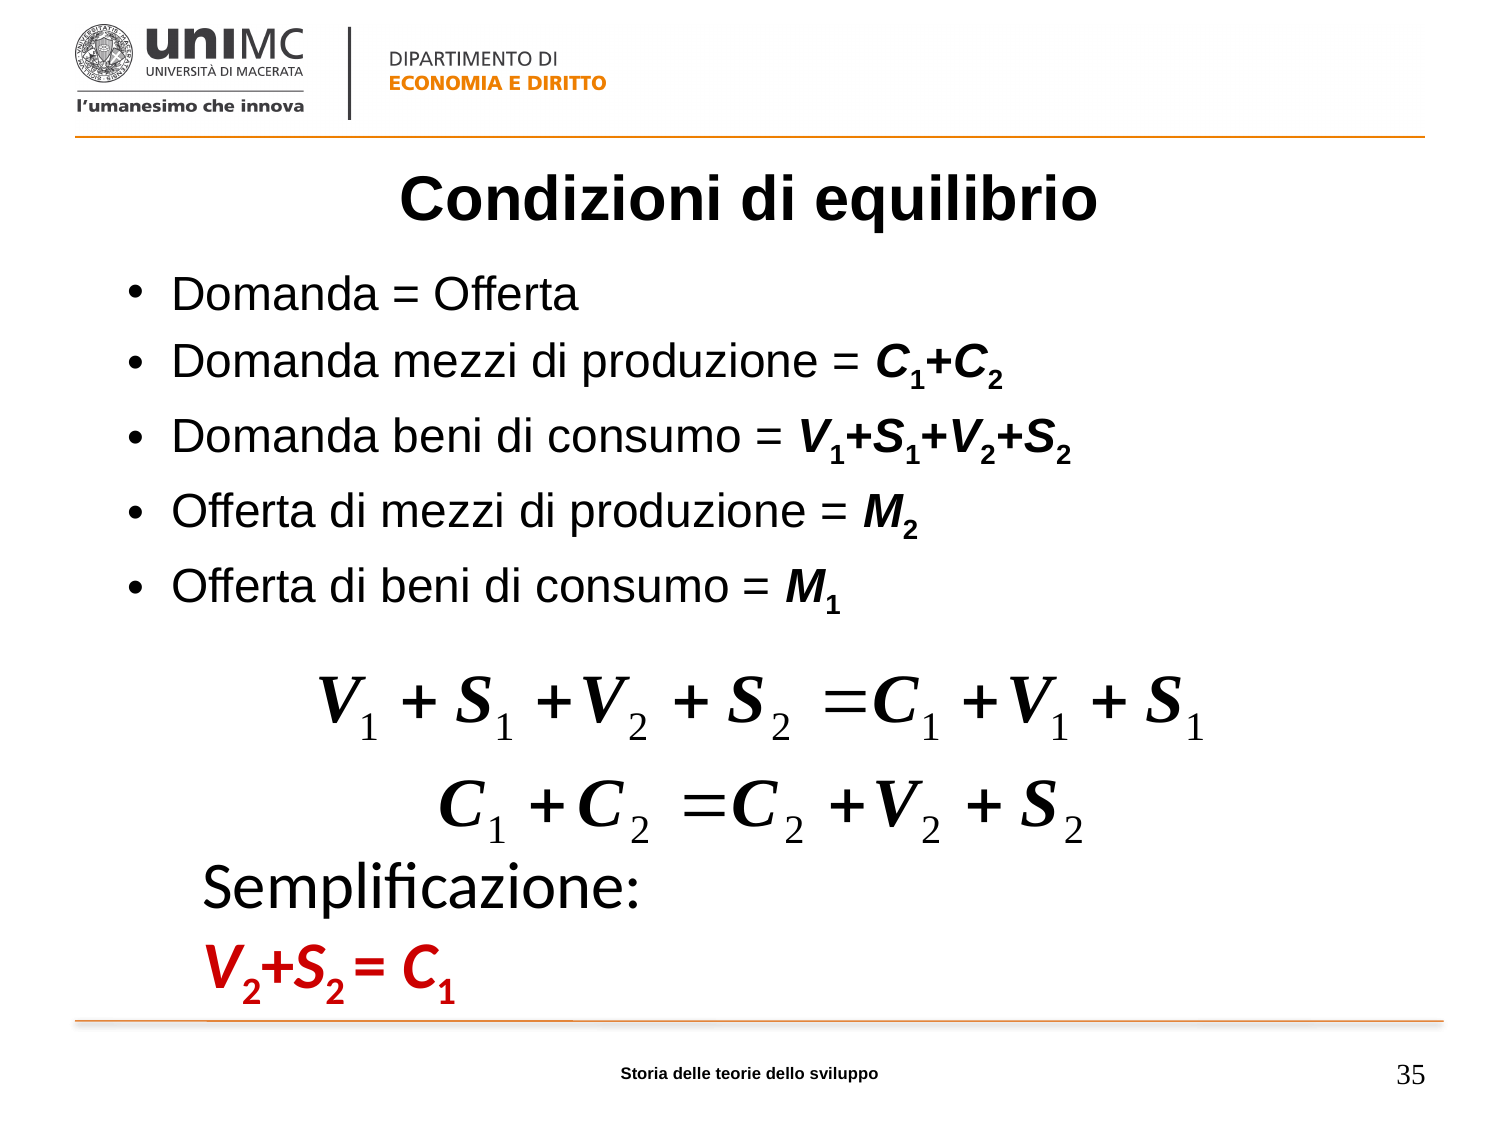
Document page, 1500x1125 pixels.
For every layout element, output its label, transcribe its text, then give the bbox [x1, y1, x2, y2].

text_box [312, 652, 1226, 861]
slide_number 35 [1091, 1042, 1442, 1103]
text_box Semplificazione: V2+S2 = C1 [187, 834, 1350, 1020]
footer Storia delle teorie dello sviluppo [512, 1042, 988, 1103]
title Condizioni di equilibrio [75, 149, 1425, 241]
picture [75, 24, 1425, 138]
list Domanda = Offerta Domanda mezzi di produzione = C1+C2 Domanda beni di consumo = V1+S1+V2+S2 Offerta di mezzi di produzione = M2 Offerta di beni di consumo = M1 [112, 254, 1388, 632]
